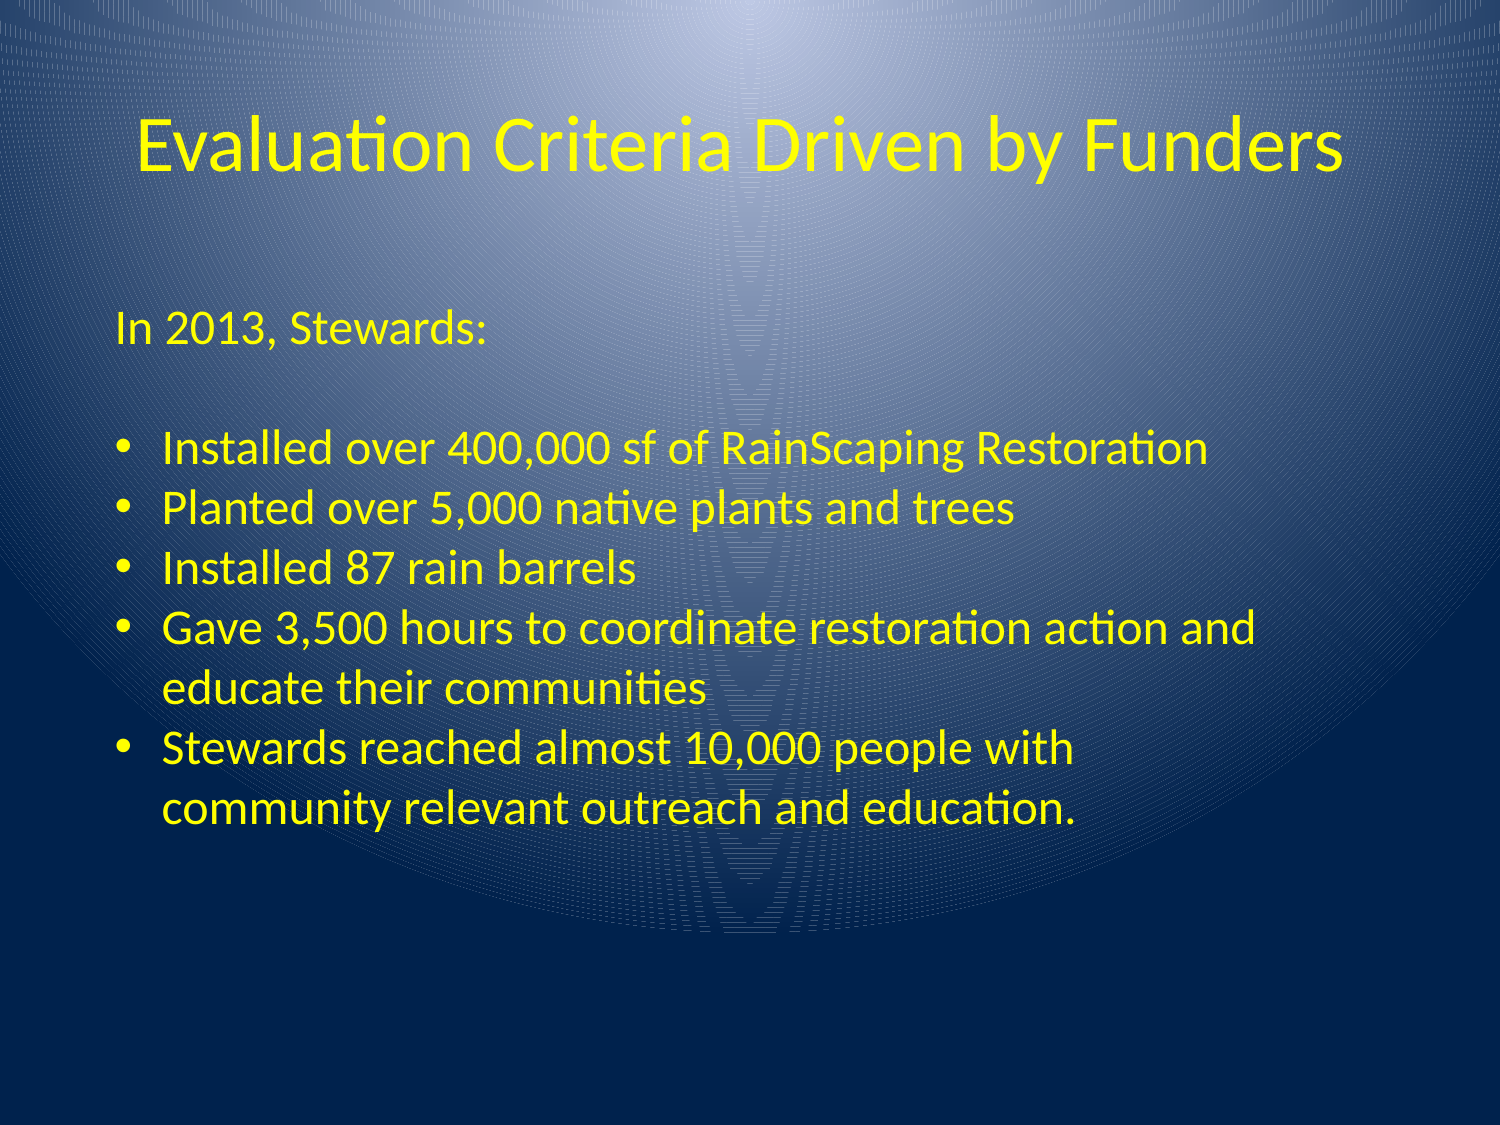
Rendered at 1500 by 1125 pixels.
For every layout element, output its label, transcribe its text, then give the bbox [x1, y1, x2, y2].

text_box In 2013, Stewards: Installed over 400,000 sf of RainScaping Restoration Planted over 5,000 native plants and trees Installed 87 rain barrels Gave 3,500 hours to coordinate restoration action and educate their communities Stewards reached almost 10,000 people with community relevant outreach and education. [99, 287, 1313, 948]
title Evaluation Criteria Driven by Funders [75, 45, 1425, 233]
